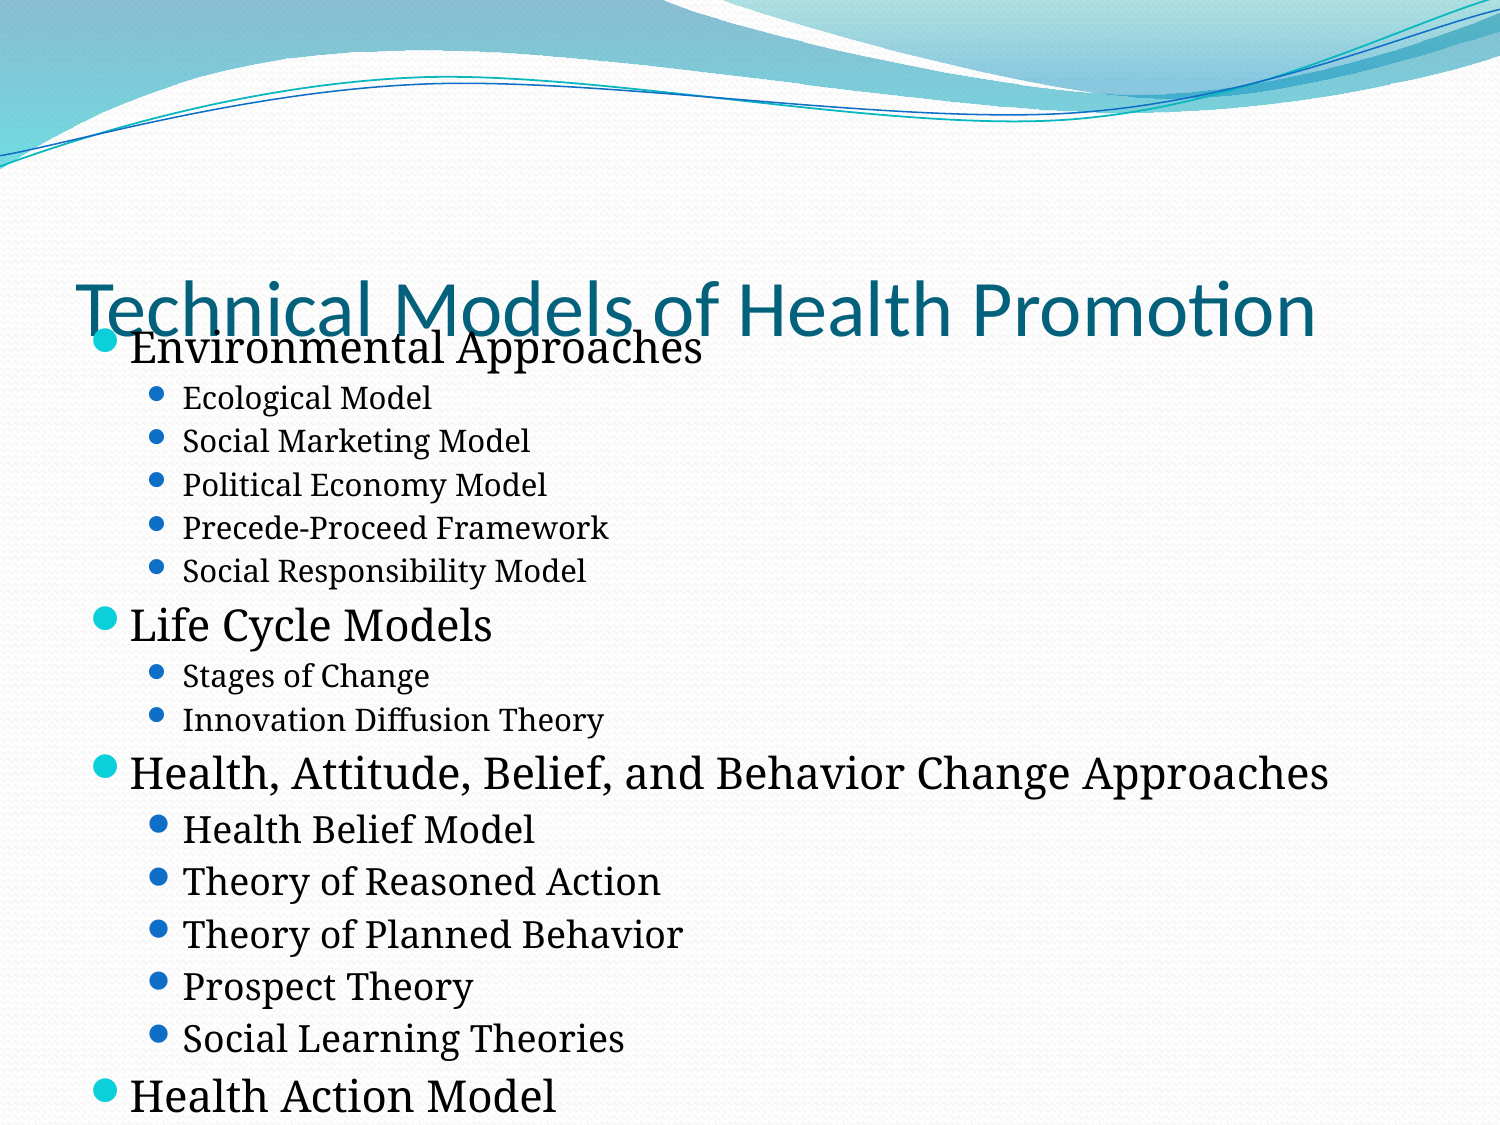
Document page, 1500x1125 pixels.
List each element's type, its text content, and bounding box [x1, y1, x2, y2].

title Technical Models of Health Promotion [75, 165, 1425, 312]
list Environmental Approaches Ecological Model Social Marketing Model Political Economy Model Precede-Proceed Framework Social Responsibility Model Life Cycle Models Stages of Change Innovation Diffusion Theory Health, Attitude, Belief, and Behavior Change Approaches Health Belief Model Theory of Reasoned Action Theory of Planned Behavior Prospect Theory Social Learning Theories Health Action Model [75, 312, 1425, 1125]
